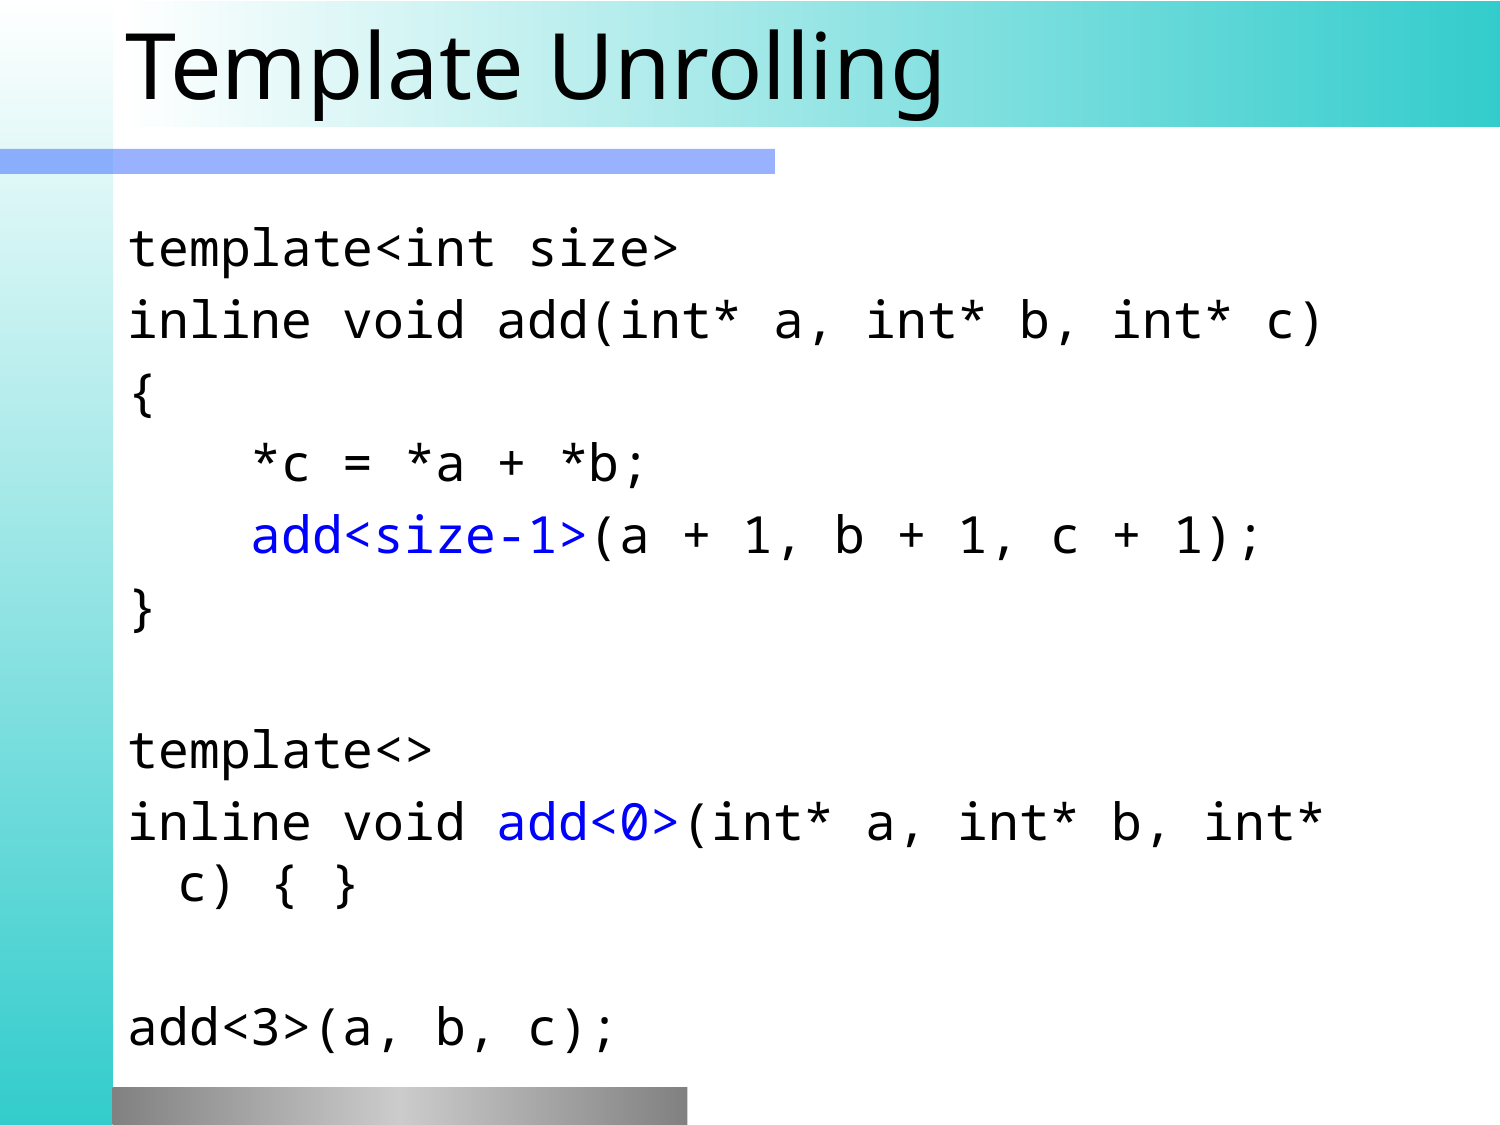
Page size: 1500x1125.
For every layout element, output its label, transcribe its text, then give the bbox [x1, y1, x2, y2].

title Template Unrolling [110, 0, 1500, 126]
list template<int size> inline void add(int* a, int* b, int* c) { *c = *a + *b; add<size-1>(a + 1, b + 1, c + 1); } template<> inline void add<0>(int* a, int* b, int* c) { } add<3>(a, b, c); [112, 207, 1388, 1073]
